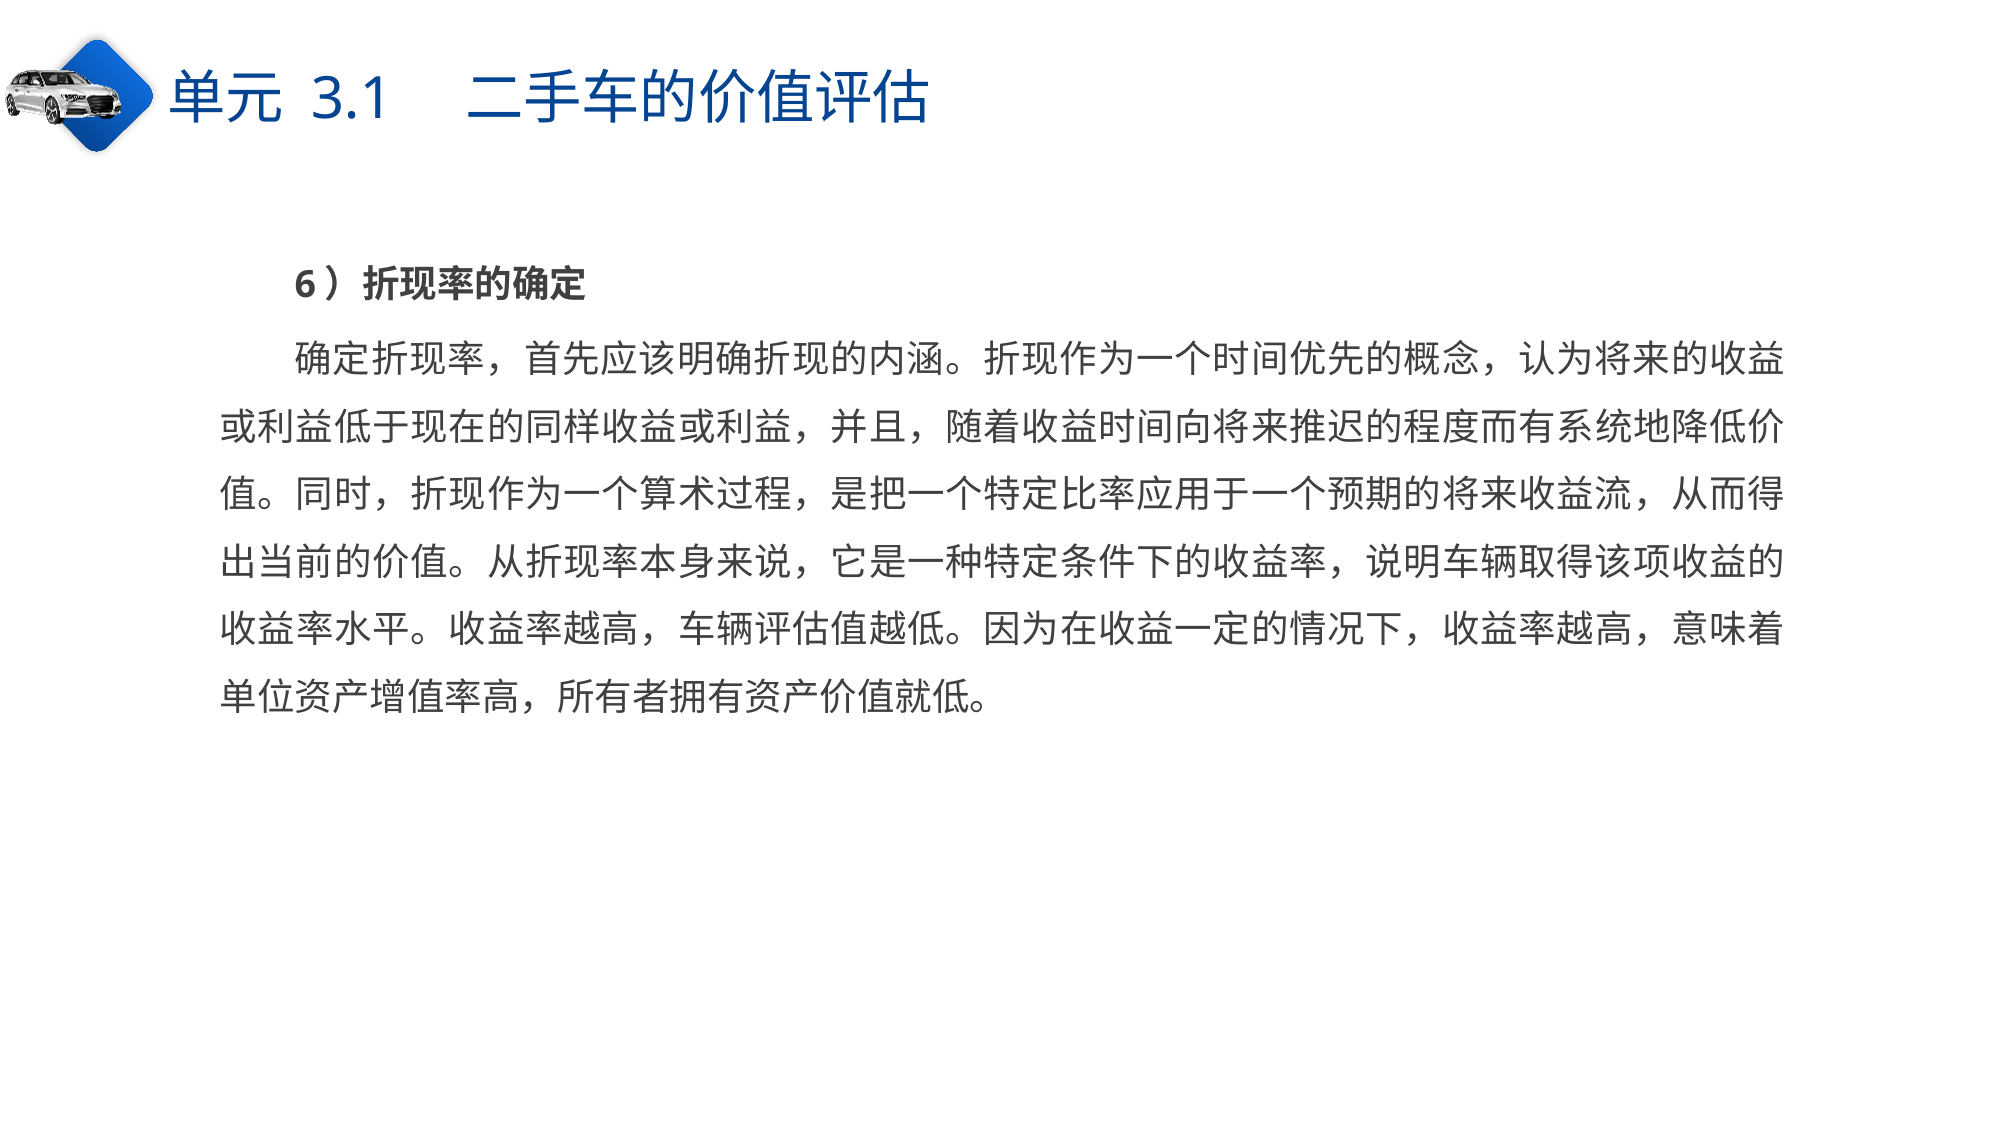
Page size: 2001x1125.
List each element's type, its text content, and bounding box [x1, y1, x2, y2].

text_box 6）折现率的确定 [204, 230, 1000, 313]
text_box 确定折现率，首先应该明确折现的内涵。折现作为一个时间优先的概念，认为将来的收益或利益低于现在的同样收益或利益，并且，随着收益时间向将来推迟的程度而有系统地降低价值。同时，折现作为一个算术过程，是把一个特定比率应用于一个预期的将来收益流，从而得出当前的价值。从折现率本身来说，它是一种特定条件下的收益率，说明车辆取得该项收益的收益率水平。收益率越高，车辆评估值越低。因为在收益一定的情况下，收益率越高，意味着单位资产增值率高，所有者拥有资产价值就低。 [204, 305, 1800, 726]
picture [0, 31, 125, 157]
text_box 单元 3.1 二手车的价值评估 [152, 52, 946, 138]
